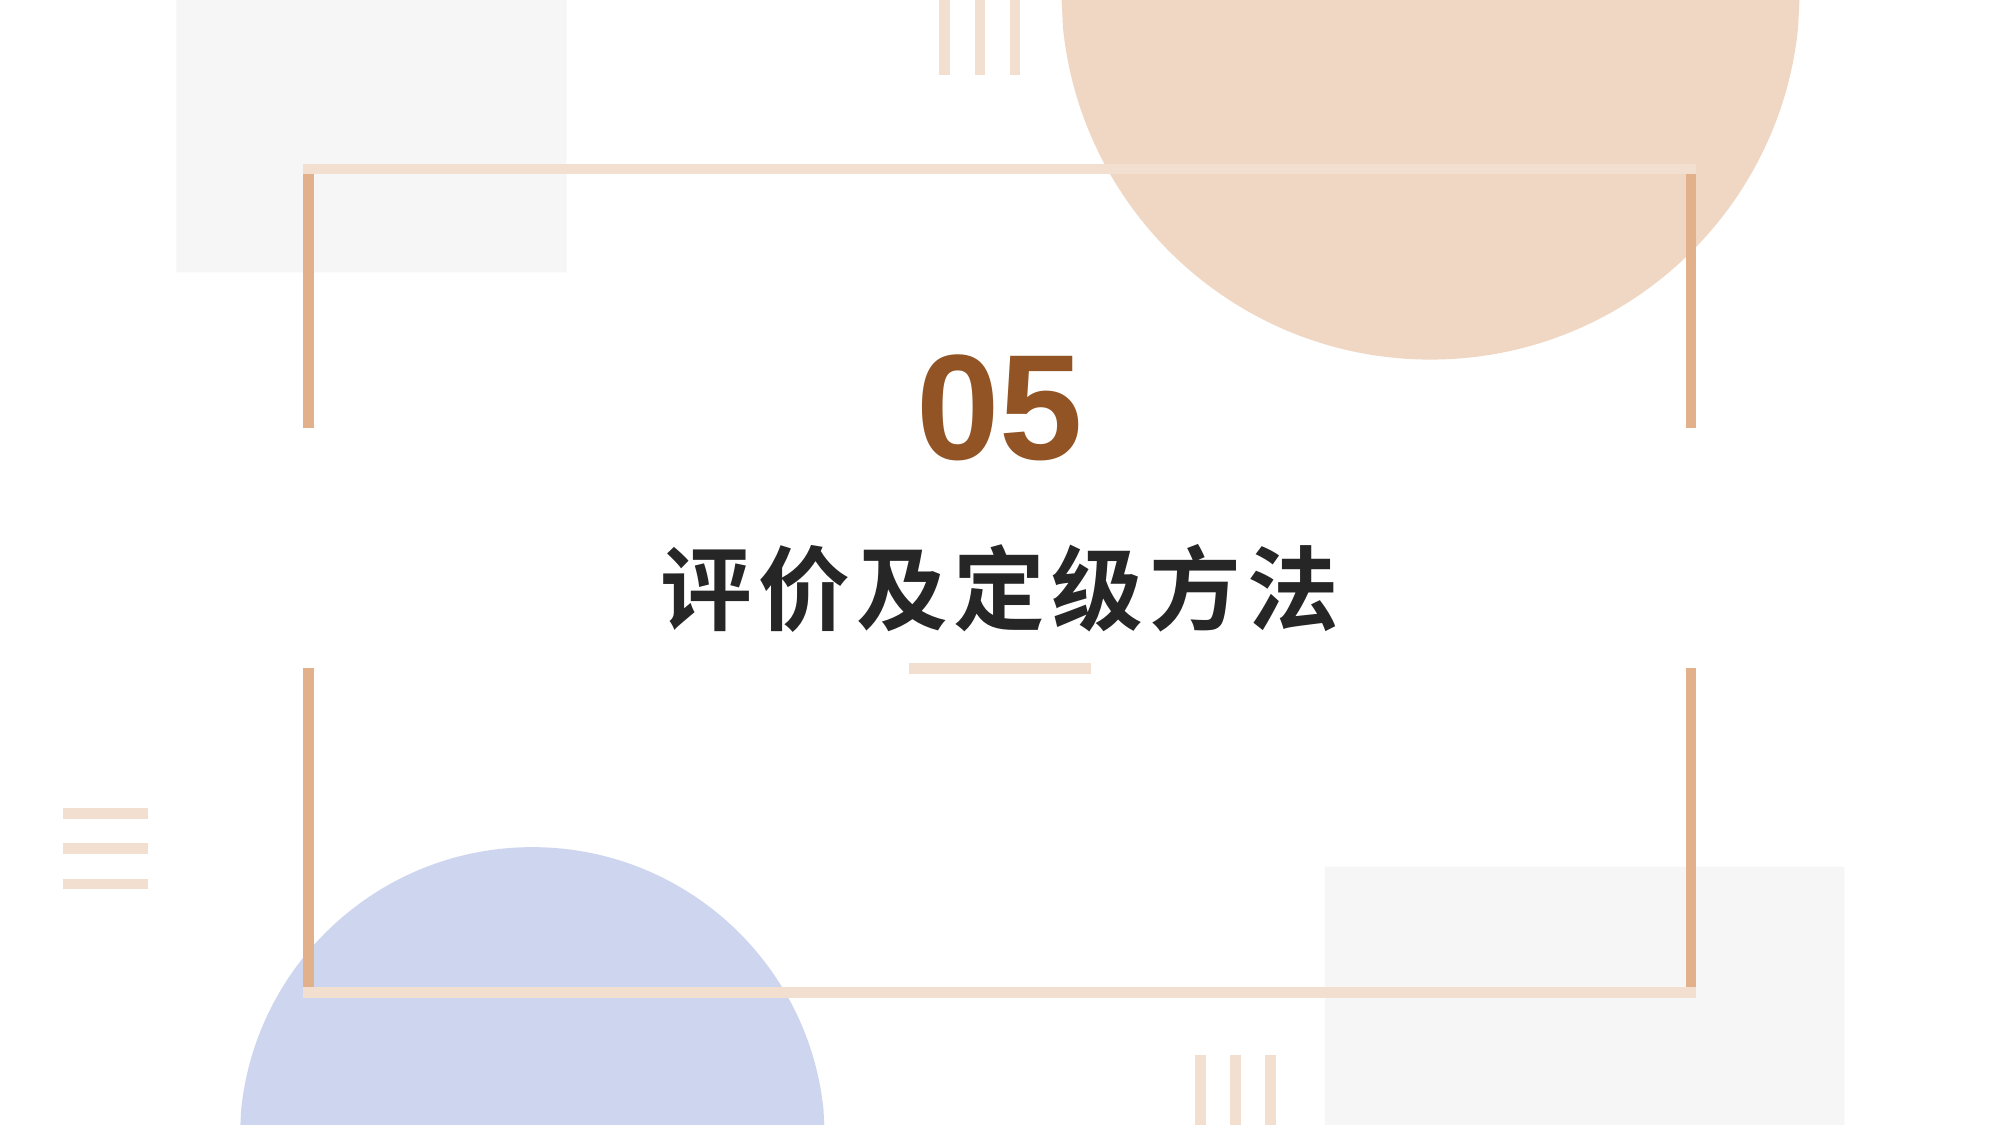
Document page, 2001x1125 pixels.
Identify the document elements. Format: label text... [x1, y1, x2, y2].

title 评价及定级方法 [492, 487, 1508, 650]
text_box 05 [819, 302, 1181, 487]
